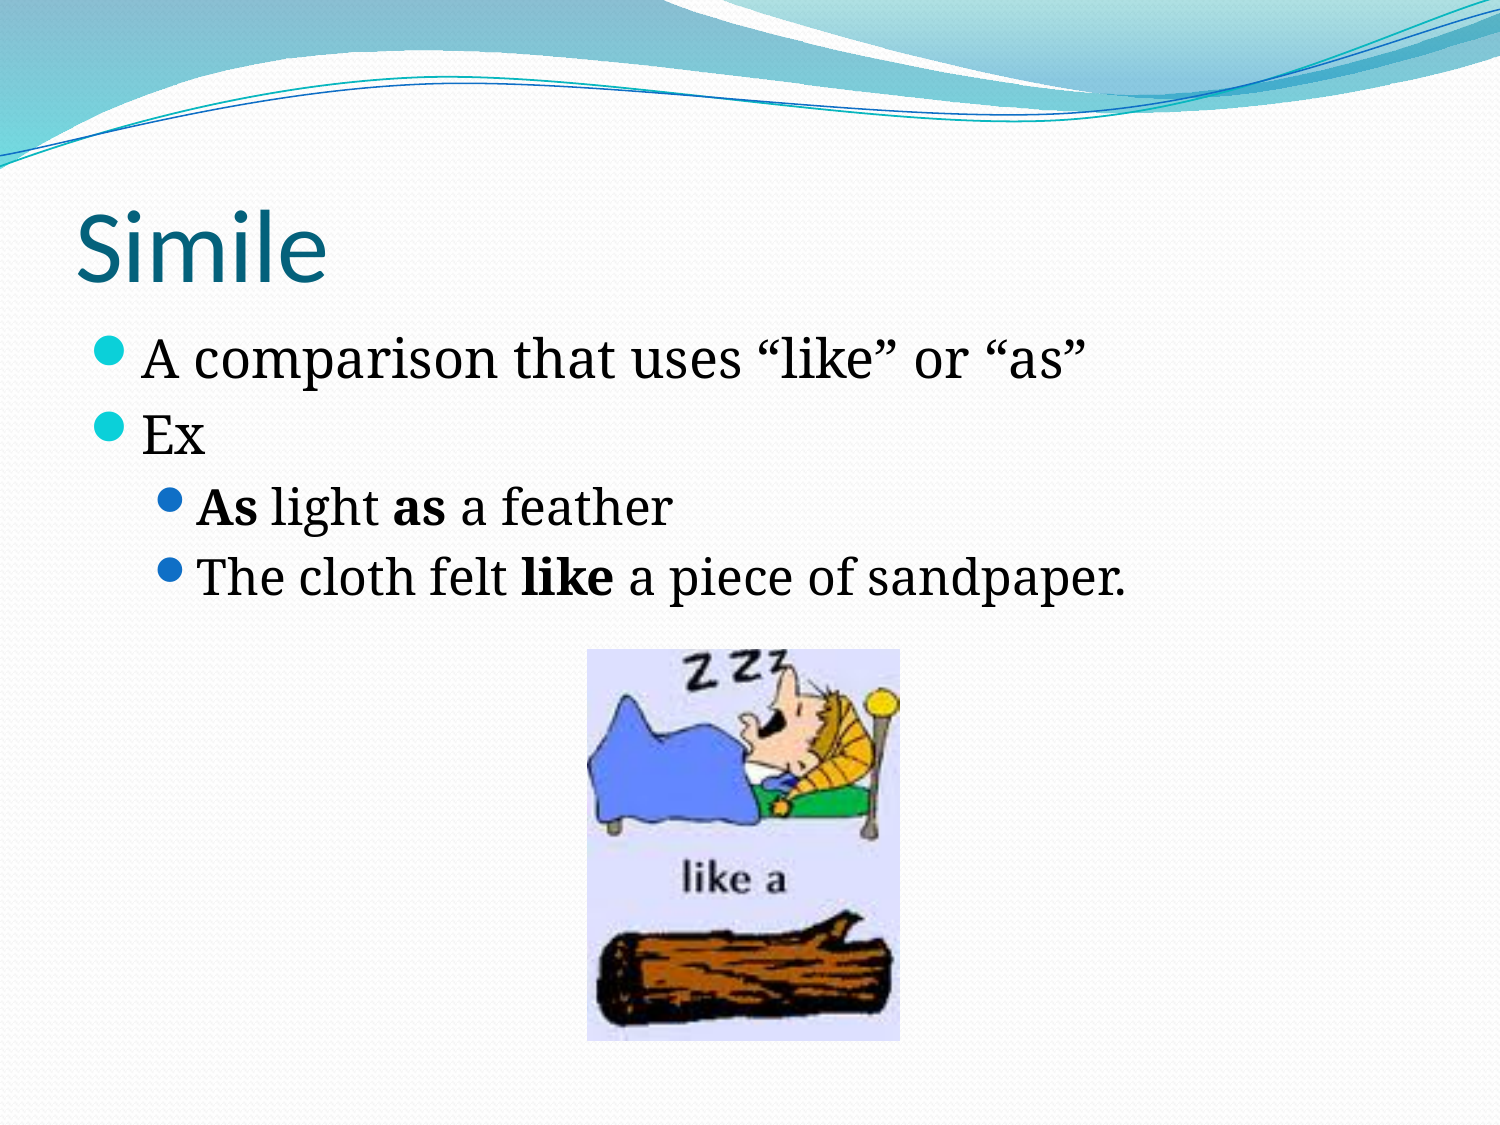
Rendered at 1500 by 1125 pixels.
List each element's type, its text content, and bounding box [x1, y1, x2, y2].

list A comparison that uses “like” or “as” Ex As light as a feather The cloth felt like a piece of sandpaper. [75, 317, 1425, 1038]
title Simile [75, 115, 1425, 303]
picture [587, 649, 901, 1041]
